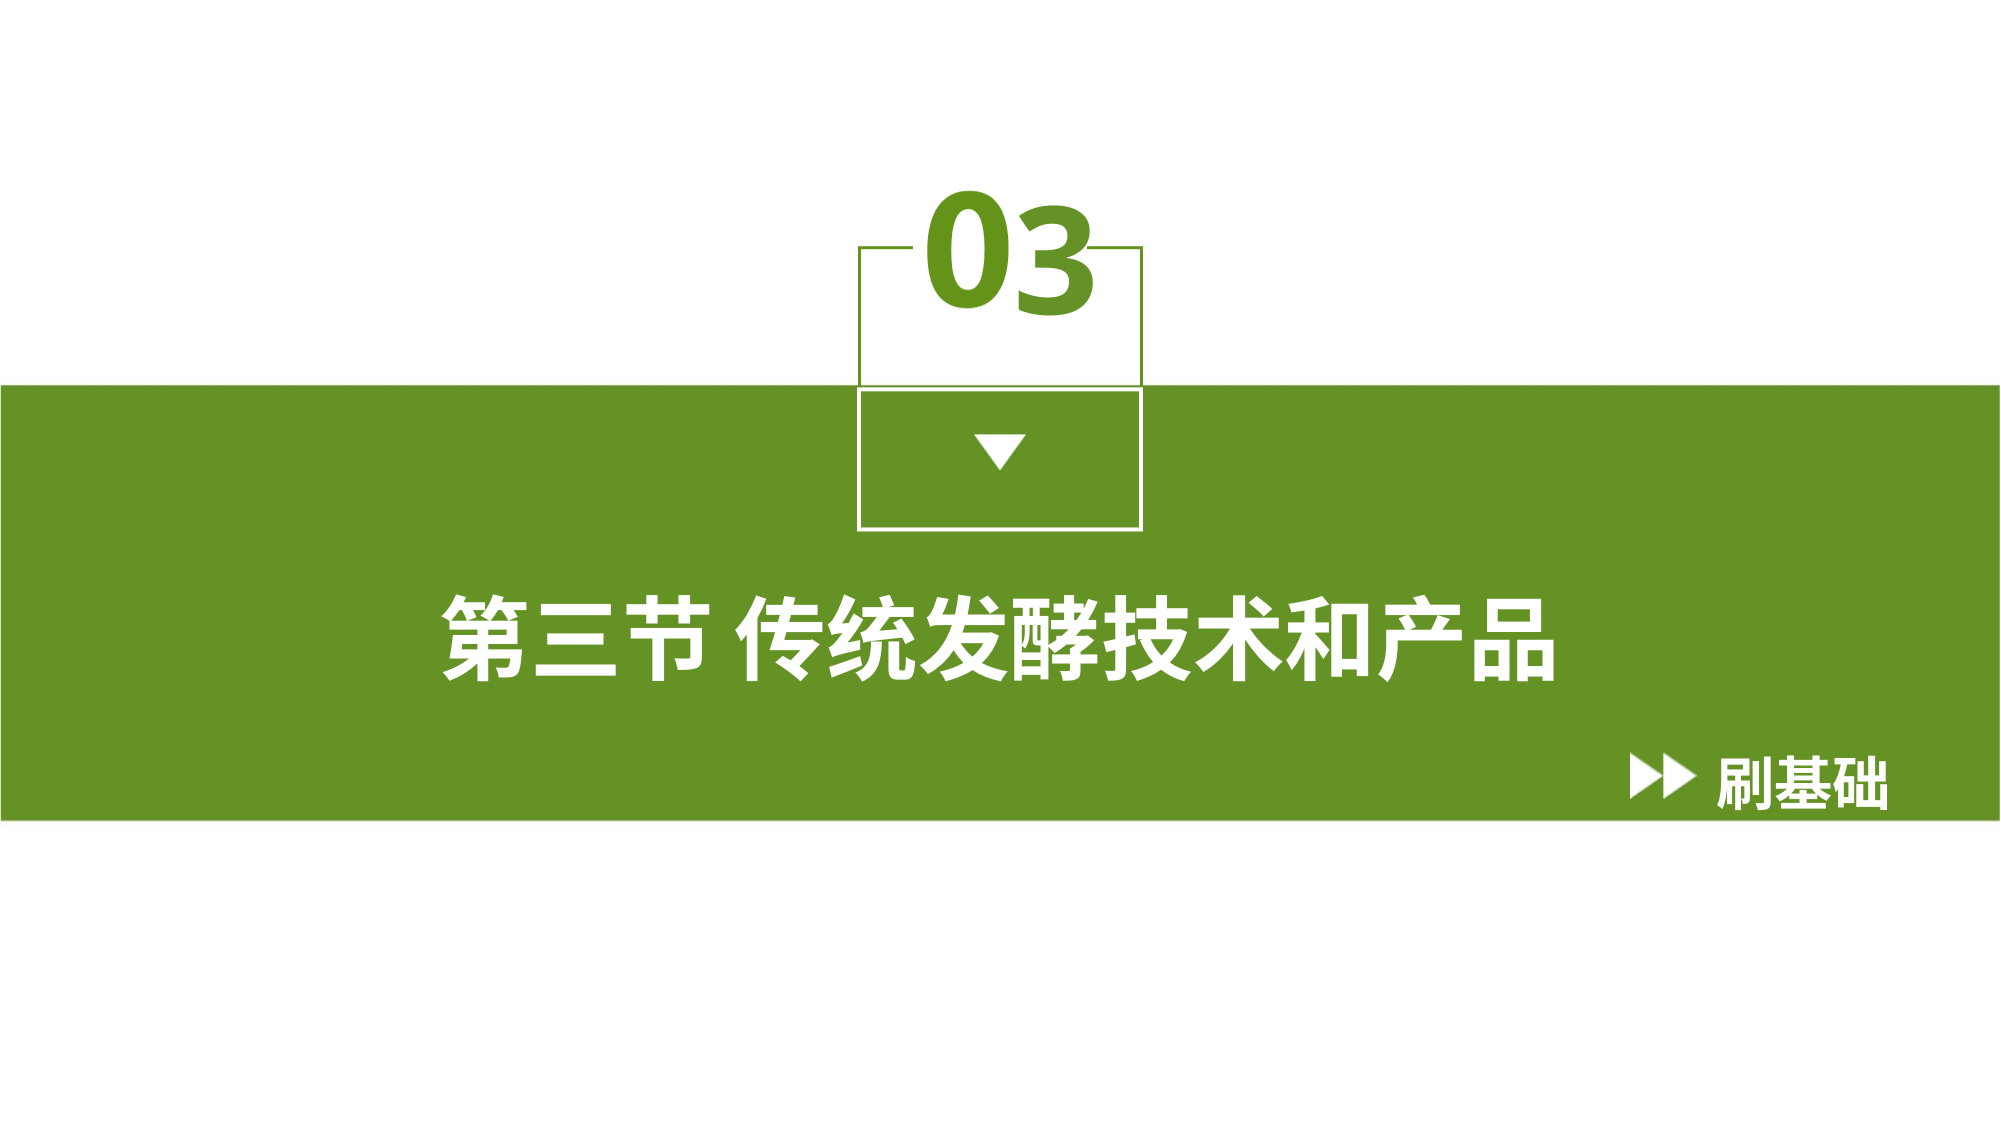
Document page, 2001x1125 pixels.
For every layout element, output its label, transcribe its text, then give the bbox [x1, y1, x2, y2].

text_box 刷基础 [1715, 718, 1997, 812]
picture [0, 699, 2000, 1125]
text_box 第三节 传统发酵技术和产品 [0, 572, 2000, 699]
picture [0, 0, 2000, 572]
text_box 3 [1013, 156, 1173, 353]
